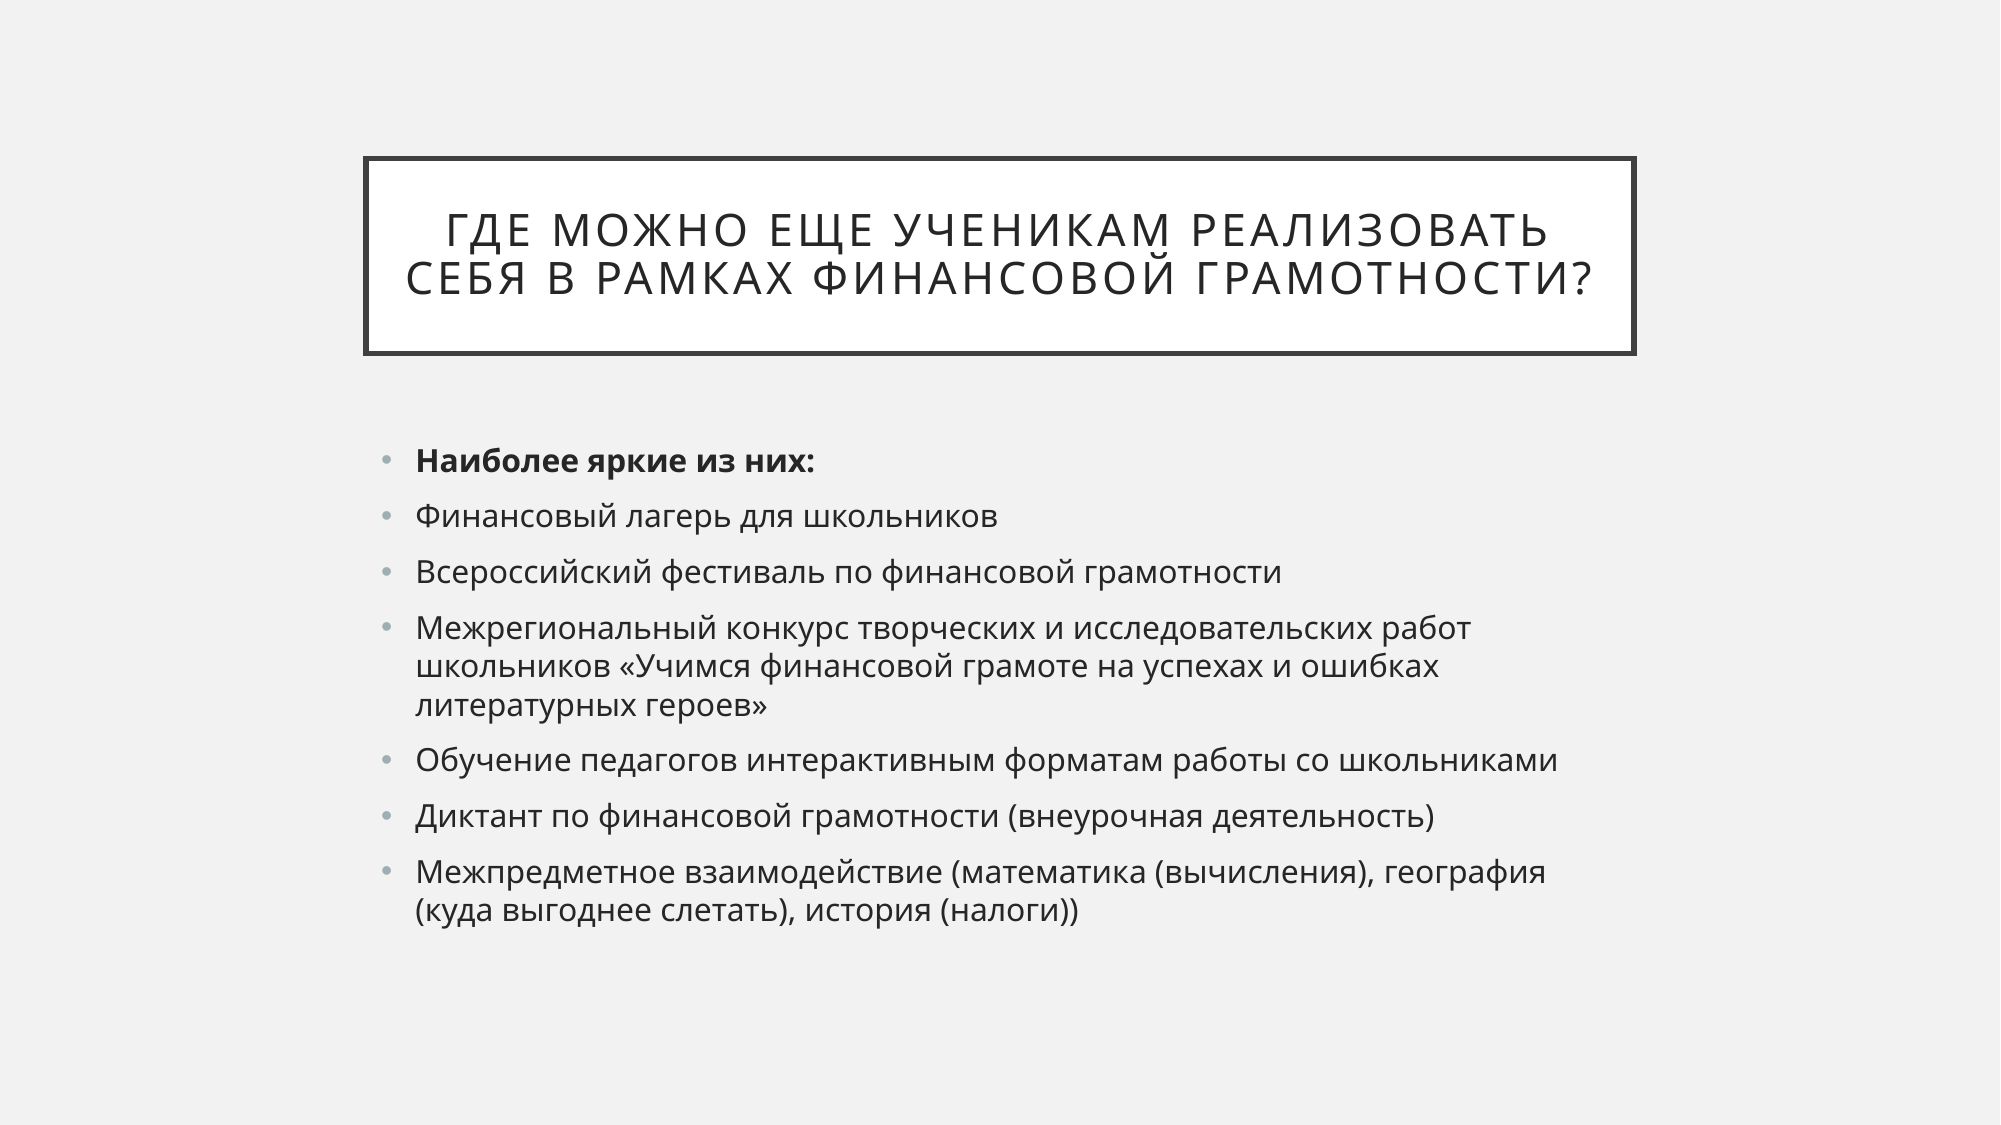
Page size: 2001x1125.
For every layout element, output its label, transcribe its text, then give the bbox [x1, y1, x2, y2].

title Где можно еще ученикам реализовать себя в рамках финансовой грамотности? [363, 156, 1637, 356]
list Наиболее яркие из них: Финансовый лагерь для школьников Всероссийский фестиваль по финансовой грамотности Межрегиональный конкурс творческих и исследовательских работ школьников «Учимся финансовой грамоте на успехах и ошибках литературных героев» Обучение педагогов интерактивным форматам работы со школьниками Диктант по финансовой грамотности (внеурочная деятельность) Межпредметное взаимодействие (математика (вычисления), география (куда выгоднее слетать), история (налоги)) [366, 432, 1634, 942]
